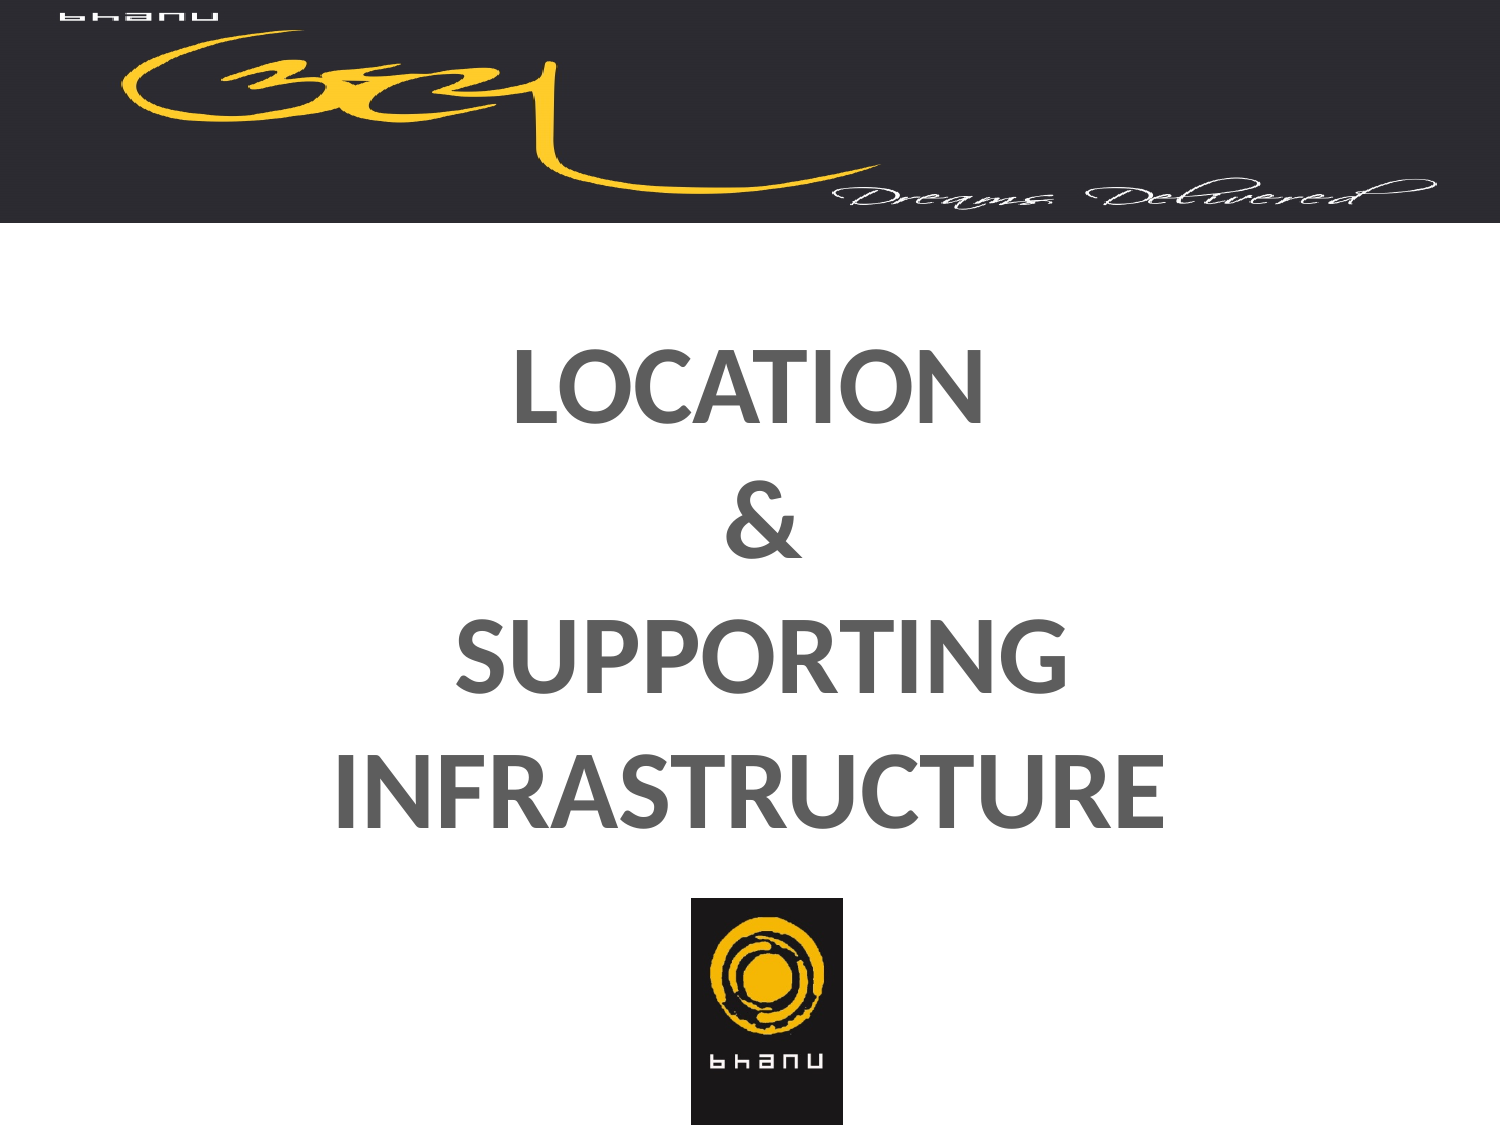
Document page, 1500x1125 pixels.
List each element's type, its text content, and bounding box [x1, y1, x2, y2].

picture [0, 0, 1500, 223]
text_box LOCATION & SUPPORTING INFRASTRUCTURE [0, 281, 1500, 994]
picture [691, 994, 843, 1125]
